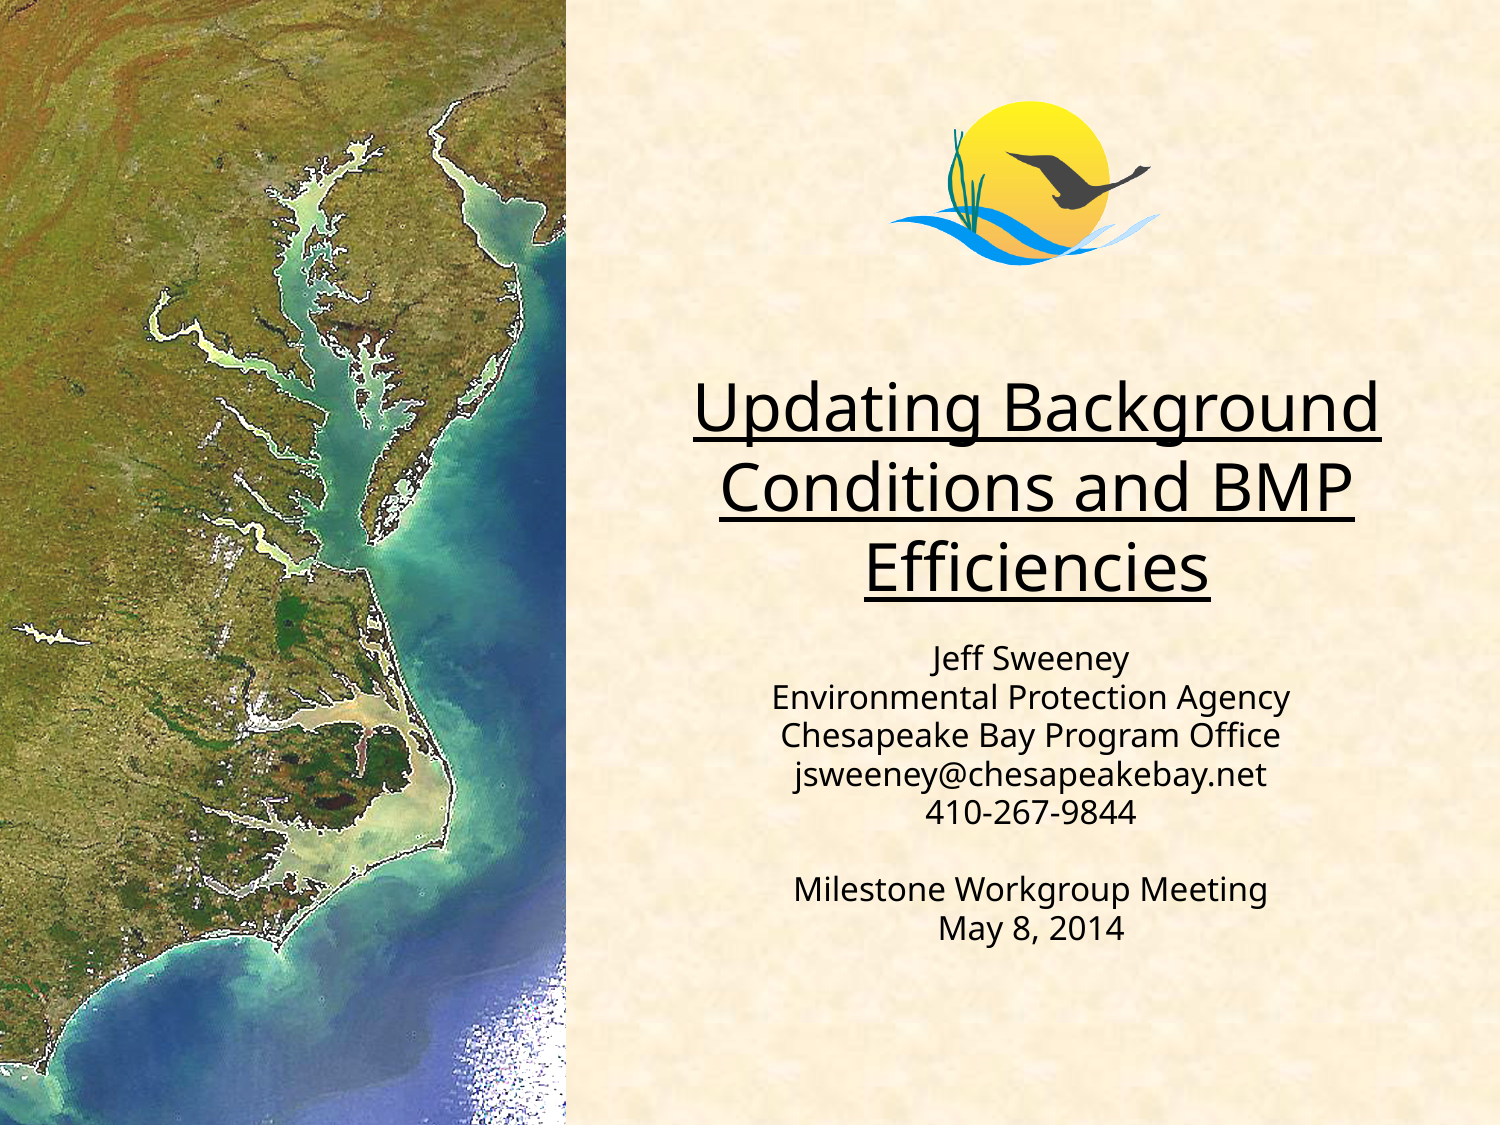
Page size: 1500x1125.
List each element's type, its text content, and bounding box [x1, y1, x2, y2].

title Updating Background Conditions and BMP Efficiencies [574, 424, 1500, 613]
picture [0, 0, 1500, 1125]
subtitle Jeff Sweeney Environmental Protection Agency Chesapeake Bay Program Office jsweeney@chesapeakebay.net 410-267-9844 Milestone Workgroup Meeting May 8, 2014 [570, 637, 1500, 926]
